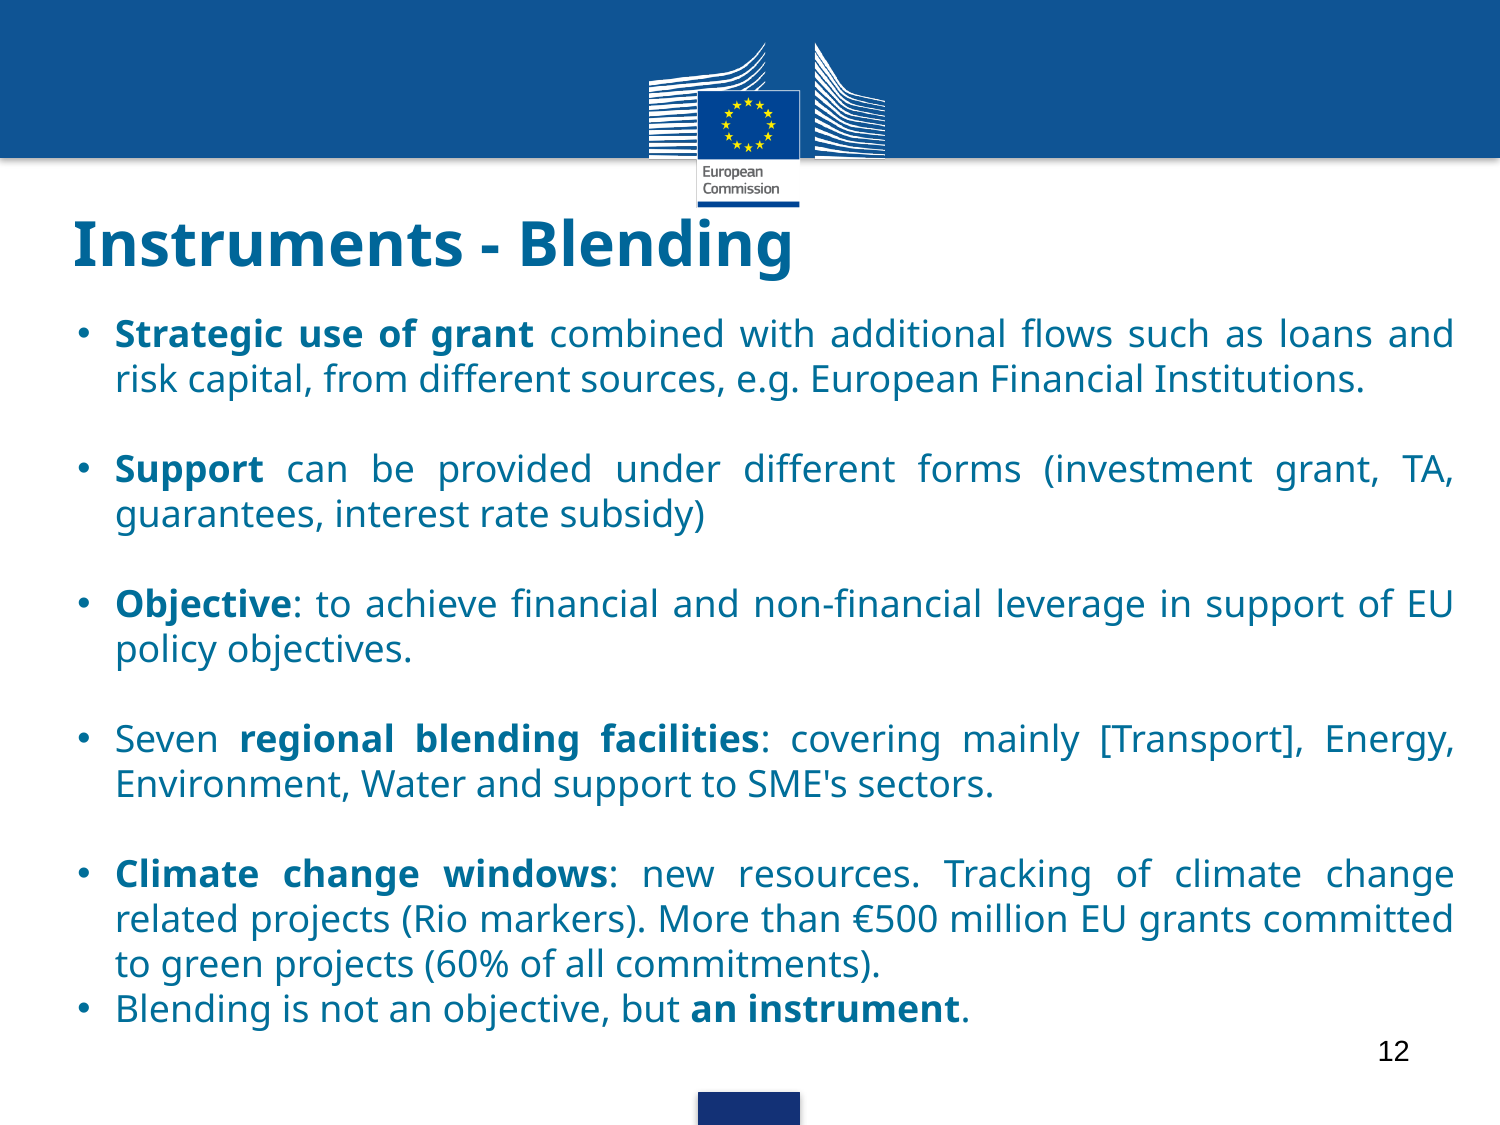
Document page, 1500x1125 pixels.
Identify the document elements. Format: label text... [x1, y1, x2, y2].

text_box Strategic use of grant combined with additional flows such as loans and risk capital, from different sources, e.g. European Financial Institutions. Support can be provided under different forms (investment grant, TA, guarantees, interest rate subsidy) Objective: to achieve financial and non-financial leverage in support of EU policy objectives. Seven regional blending facilities: covering mainly [Transport], Energy, Environment, Water and support to SME's sectors. Climate change windows: new resources. Tracking of climate change related projects (Rio markers). More than €500 million EU grants committed to green projects (60% of all commitments). Blending is not an objective, but an instrument. [62, 302, 1471, 1038]
title Instruments - Blending [0, 140, 1351, 344]
picture [649, 42, 885, 140]
slide_number 12 [1074, 1024, 1426, 1103]
